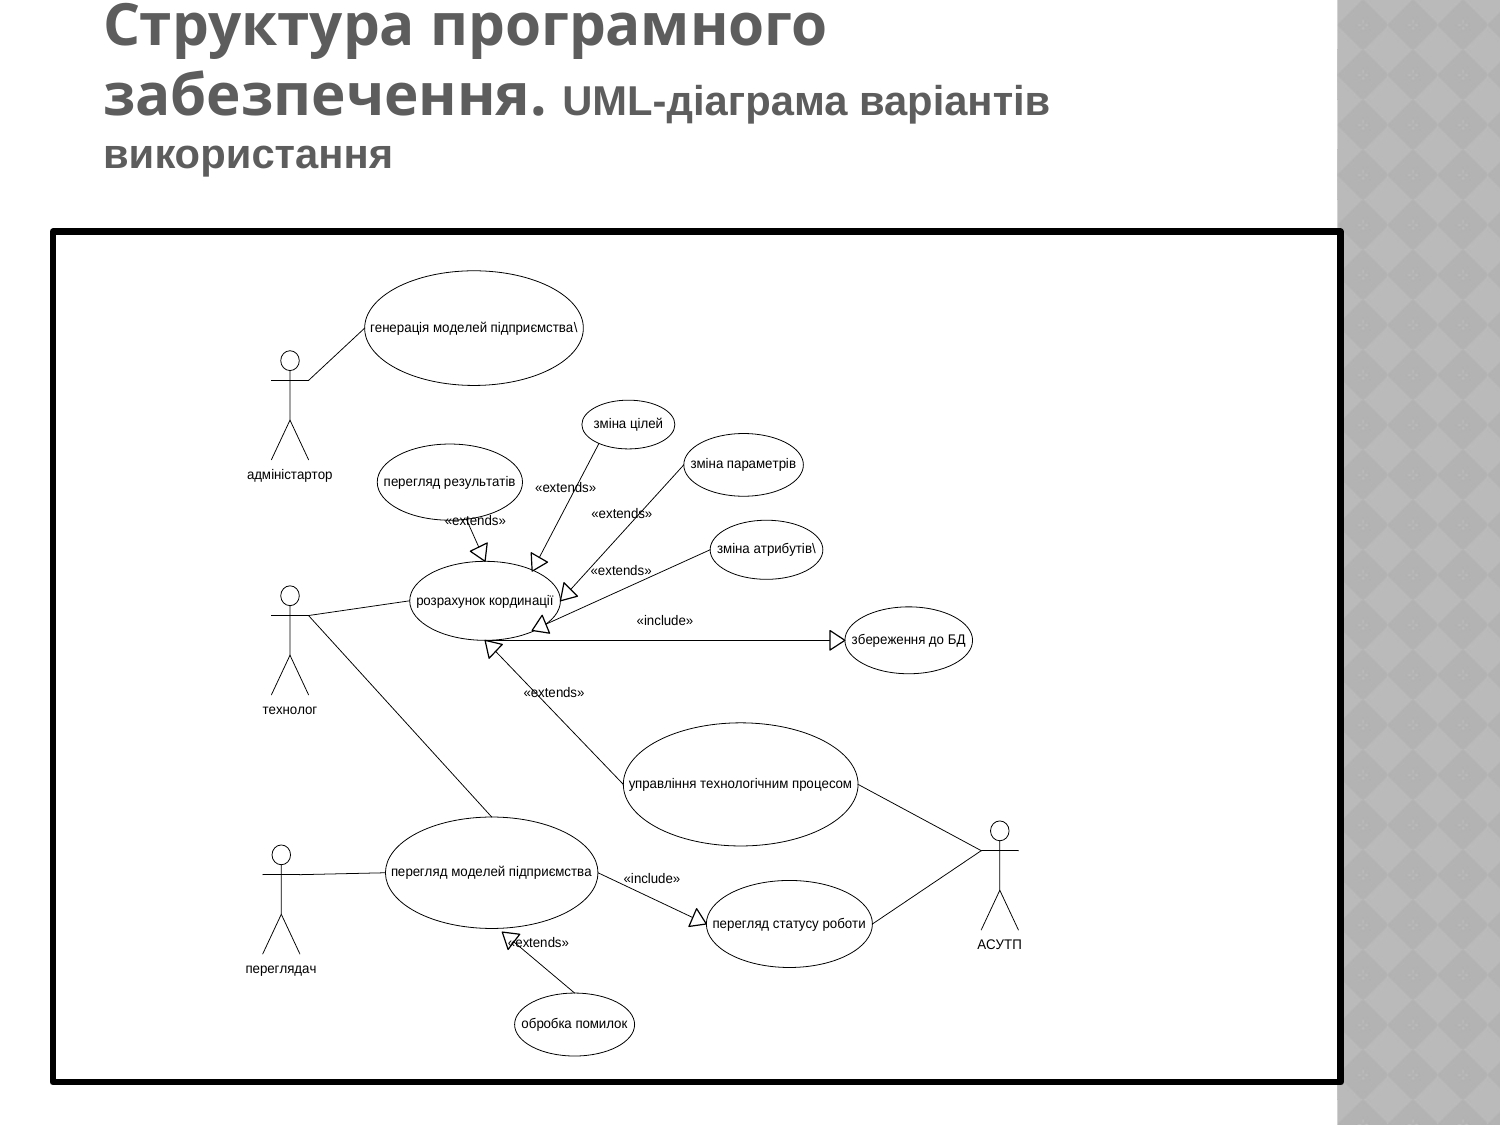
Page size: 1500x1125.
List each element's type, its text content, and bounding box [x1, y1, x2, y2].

text_box [50, 228, 1344, 1085]
text_box Структура програмного забезпечення. UML-діаграма варіантів використання [88, 30, 1294, 185]
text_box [241, 266, 1176, 1059]
